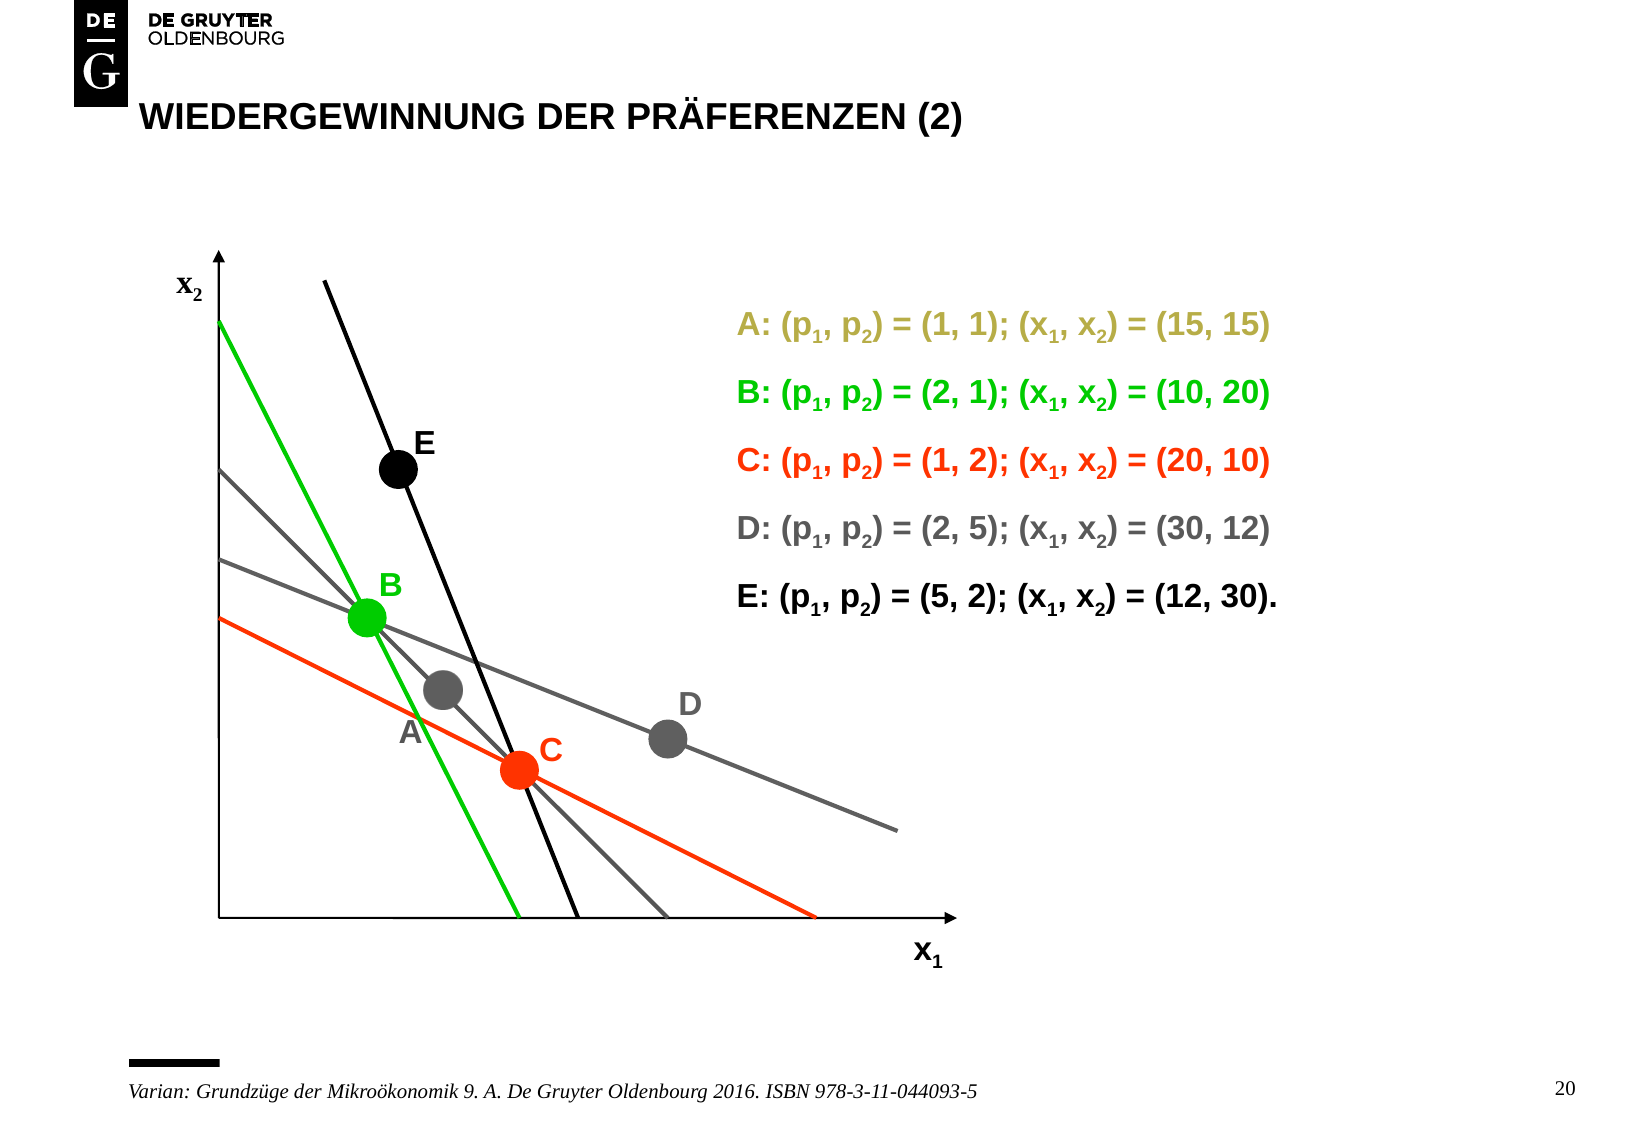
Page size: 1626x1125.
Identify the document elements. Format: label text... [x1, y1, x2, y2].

text_box E [398, 413, 451, 469]
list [423, 670, 463, 710]
text_box [500, 751, 538, 789]
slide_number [128, 1077, 1539, 1108]
title Wiedergewinnung der präferenzen (2) [138, 91, 1566, 174]
text_box D [663, 674, 718, 730]
text_box [218, 911, 957, 919]
text_box B [364, 555, 418, 611]
text_box [379, 451, 417, 488]
text_box x2 [161, 252, 218, 313]
text_box [217, 249, 225, 321]
text_box A [384, 702, 438, 758]
text_box C [524, 720, 579, 776]
text_box [348, 599, 386, 637]
text_box [649, 721, 687, 758]
text_box A: (p1, p2) = (1, 1); (x1, x2) = (15, 15) B: (p1, p2) = (2, 1); (x1, x2) = (10, 20) C: (p1, p2) = (1, 2); (x1, x2) = (20, 10) D: (p1, p2) = (2, 5); (x1, x2) = (30, 12) E: (p1, p2) = (5, 2); (x1, x2) = (12, 30). [721, 272, 1332, 628]
text_box x1 [898, 919, 958, 980]
slide_number 20 [1554, 1074, 1614, 1104]
